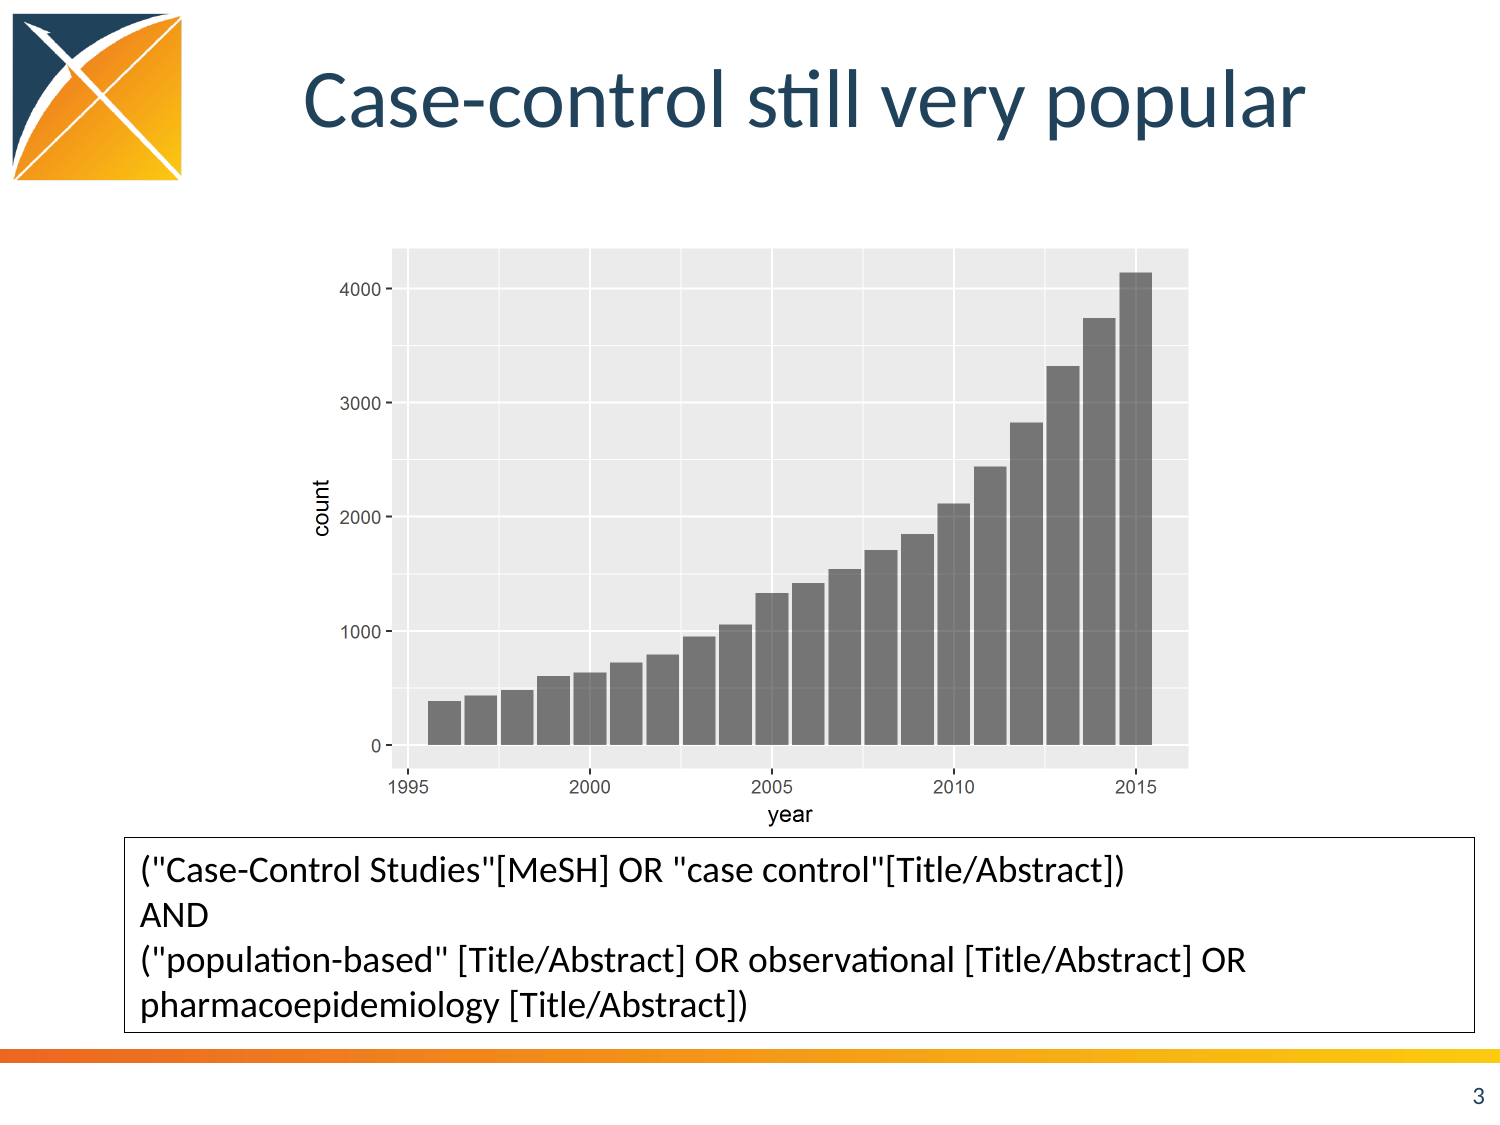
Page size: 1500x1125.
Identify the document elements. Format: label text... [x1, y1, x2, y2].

slide_number 3 [1149, 1065, 1500, 1125]
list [299, 237, 1201, 838]
picture [0, 0, 206, 200]
text_box ("Case-Control Studies"[MeSH] OR "case control"[Title/Abstract]) AND ("population-based" [Title/Abstract] OR observational [Title/Abstract] OR pharmacoepidemiology [Title/Abstract]) [124, 837, 1475, 1033]
title Case-control still very popular [187, 24, 1425, 163]
